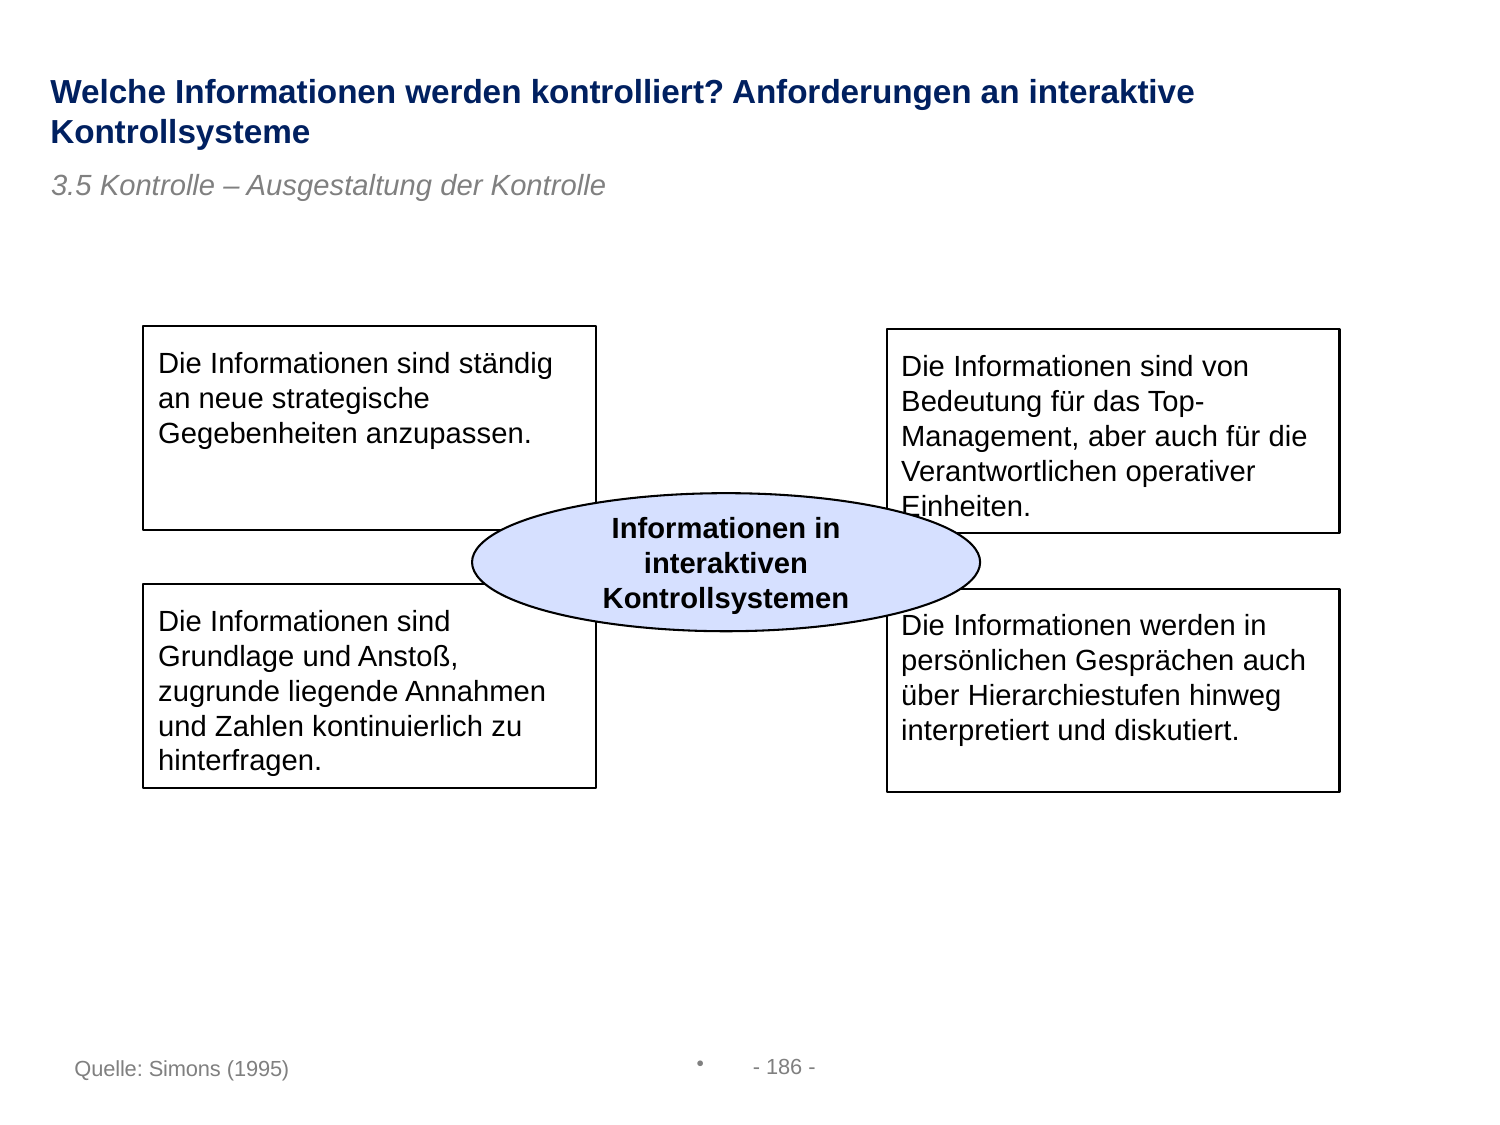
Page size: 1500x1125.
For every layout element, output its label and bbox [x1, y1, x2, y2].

text_box [35, 63, 1433, 158]
text_box [141, 324, 1342, 794]
text_box [36, 159, 631, 209]
slide_number [599, 1045, 913, 1093]
text_box [59, 1046, 305, 1088]
